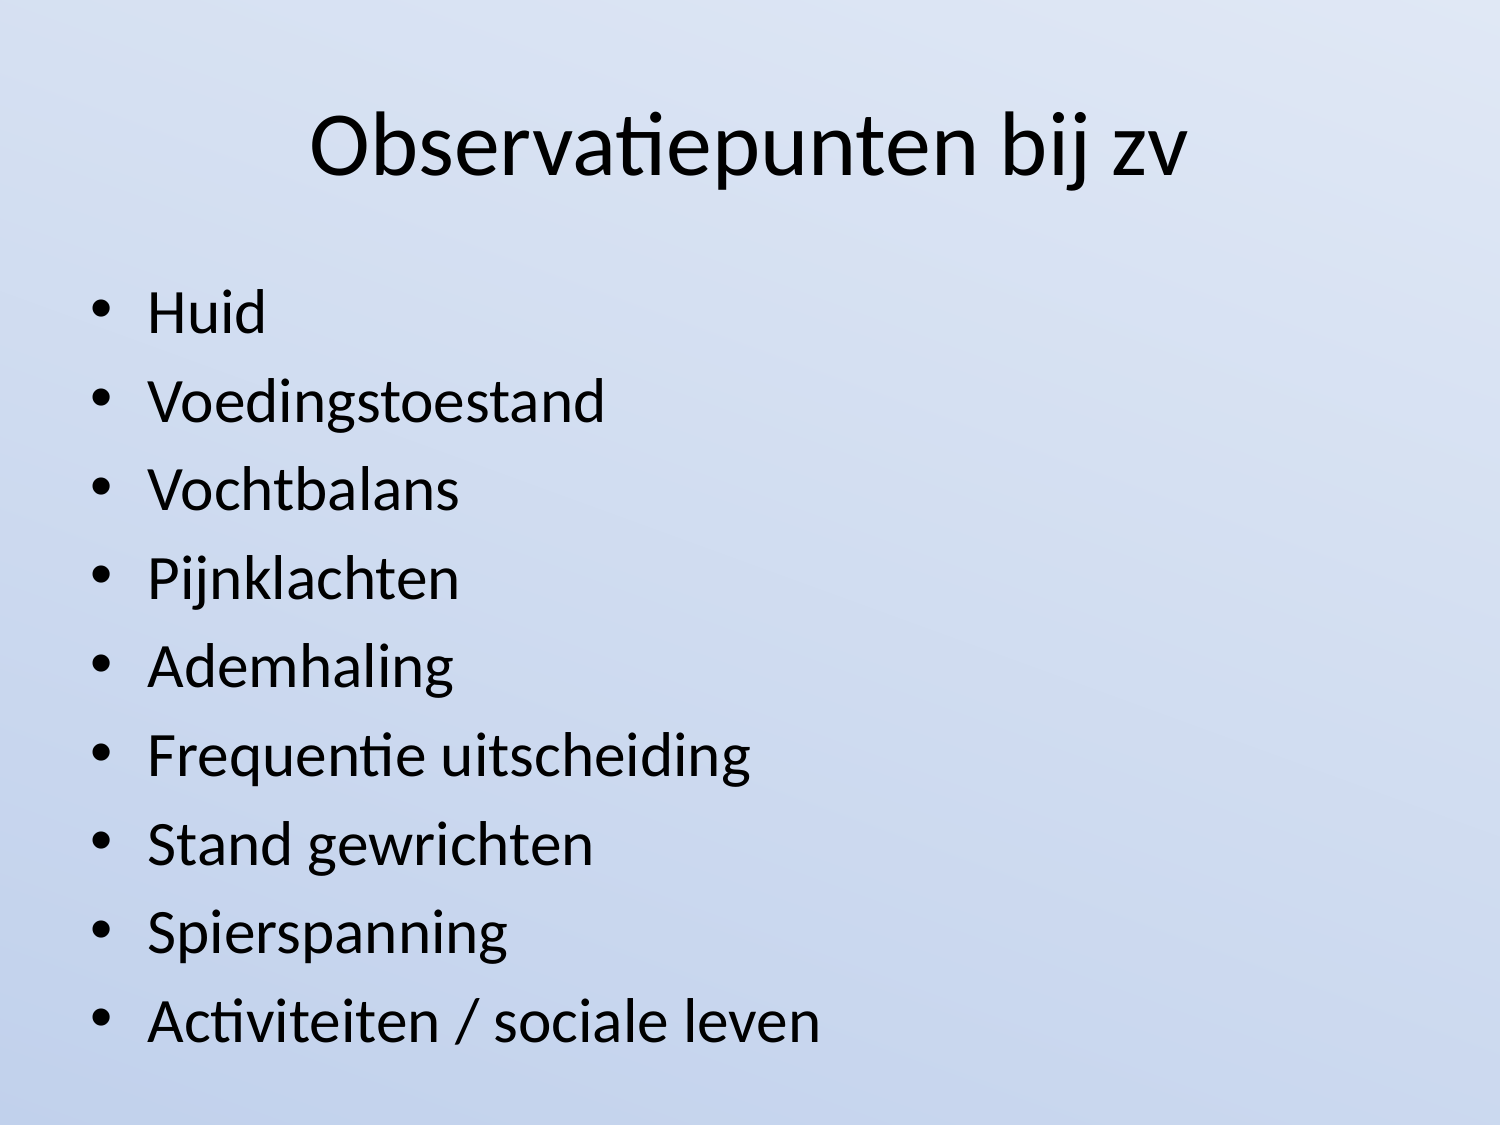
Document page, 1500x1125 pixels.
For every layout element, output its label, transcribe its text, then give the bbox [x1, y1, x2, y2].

list Huid Voedingstoestand Vochtbalans Pijnklachten Ademhaling Frequentie uitscheiding Stand gewrichten Spierspanning Activiteiten / sociale leven [75, 262, 1425, 1071]
title Observatiepunten bij zv [75, 45, 1425, 233]
